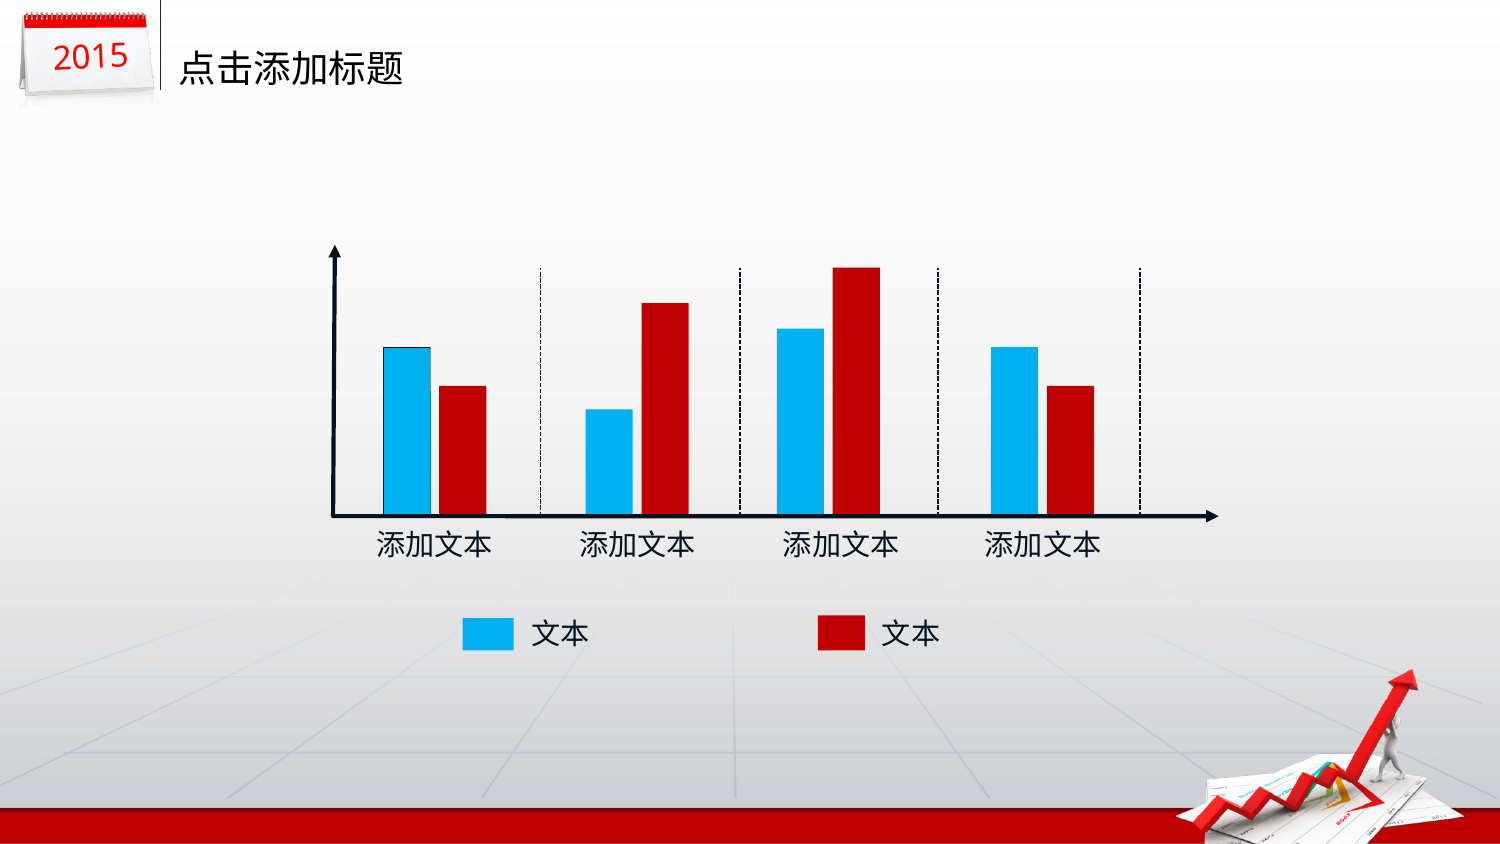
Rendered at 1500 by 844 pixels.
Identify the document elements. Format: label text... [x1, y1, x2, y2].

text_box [462, 607, 606, 659]
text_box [0, 0, 166, 132]
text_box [817, 607, 956, 659]
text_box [331, 244, 1219, 570]
text_box 点击添加标题 [166, 37, 561, 97]
picture [0, 0, 1500, 844]
